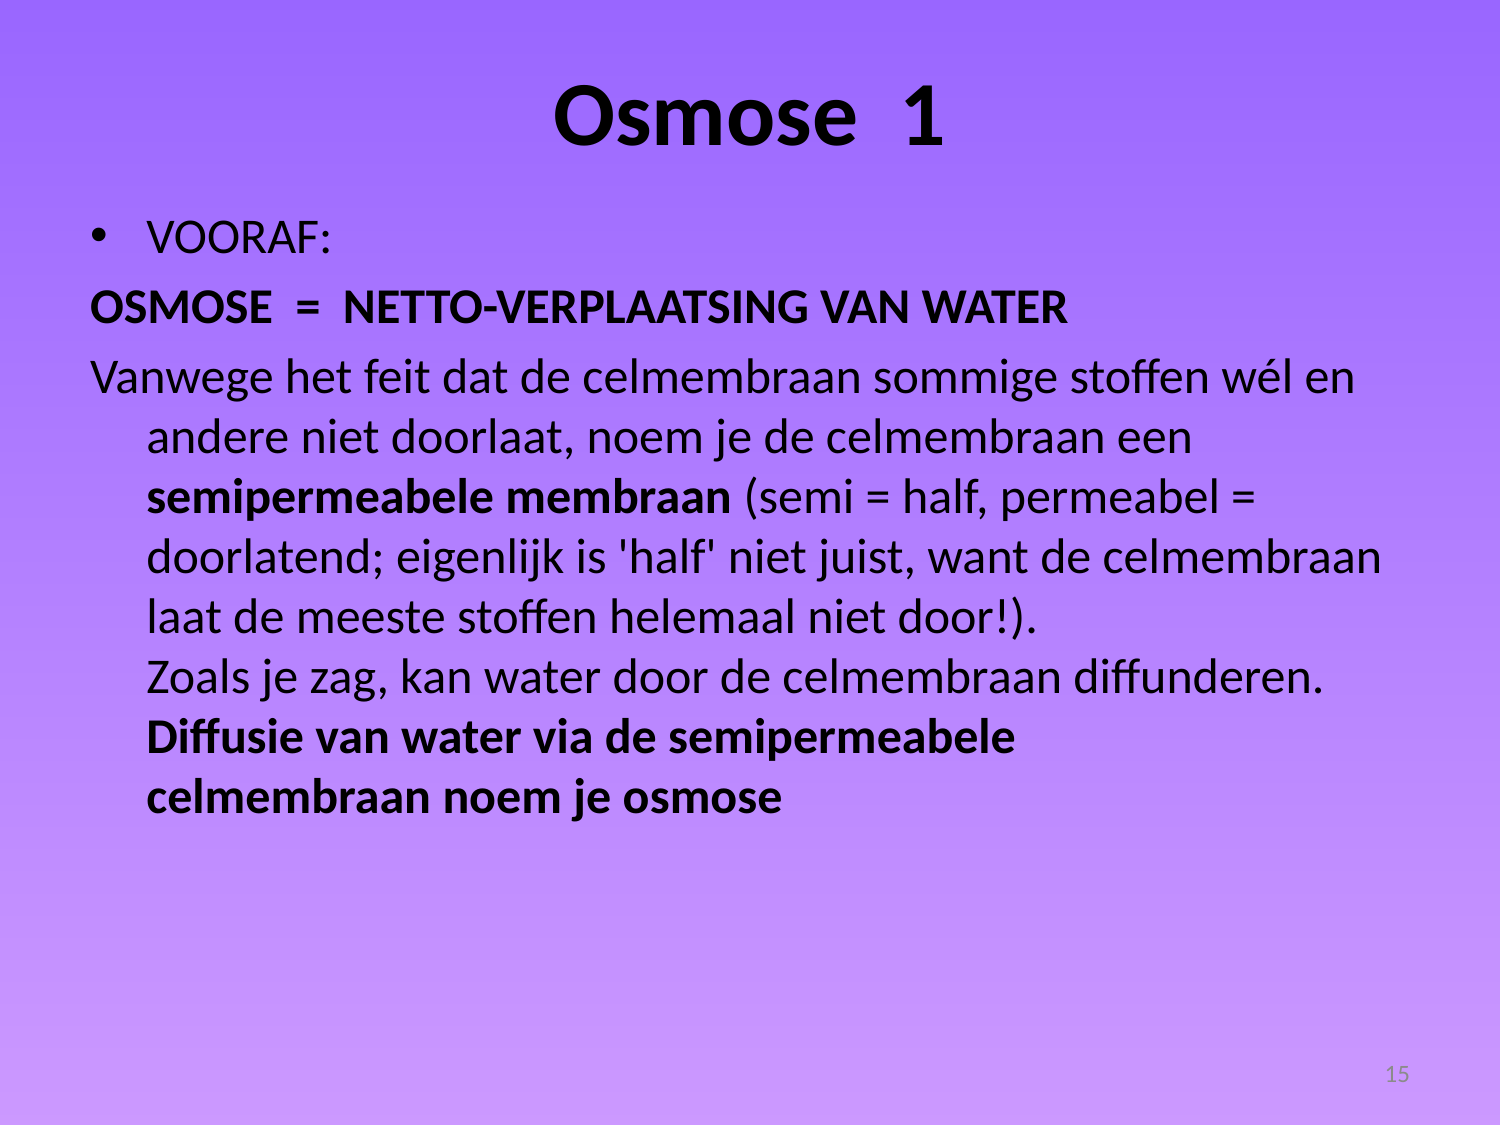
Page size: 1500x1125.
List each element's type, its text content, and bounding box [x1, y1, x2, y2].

slide_number 15 [1074, 1042, 1425, 1103]
list VOORAF: OSMOSE = NETTO-VERPLAATSING VAN WATER Vanwege het feit dat de celmembraan sommige stoffen wél en andere niet doorlaat, noem je de celmembraan een semipermeabele membraan (semi = half, permeabel = doorlatend; eigenlijk is 'half' niet juist, want de celmembraan laat de meeste stoffen helemaal niet door!). Zoals je zag, kan water door de celmembraan diffunderen. Diffusie van water via de semipermeabele celmembraan noem je osmose [75, 196, 1425, 1071]
title Osmose 1 [75, 45, 1425, 173]
